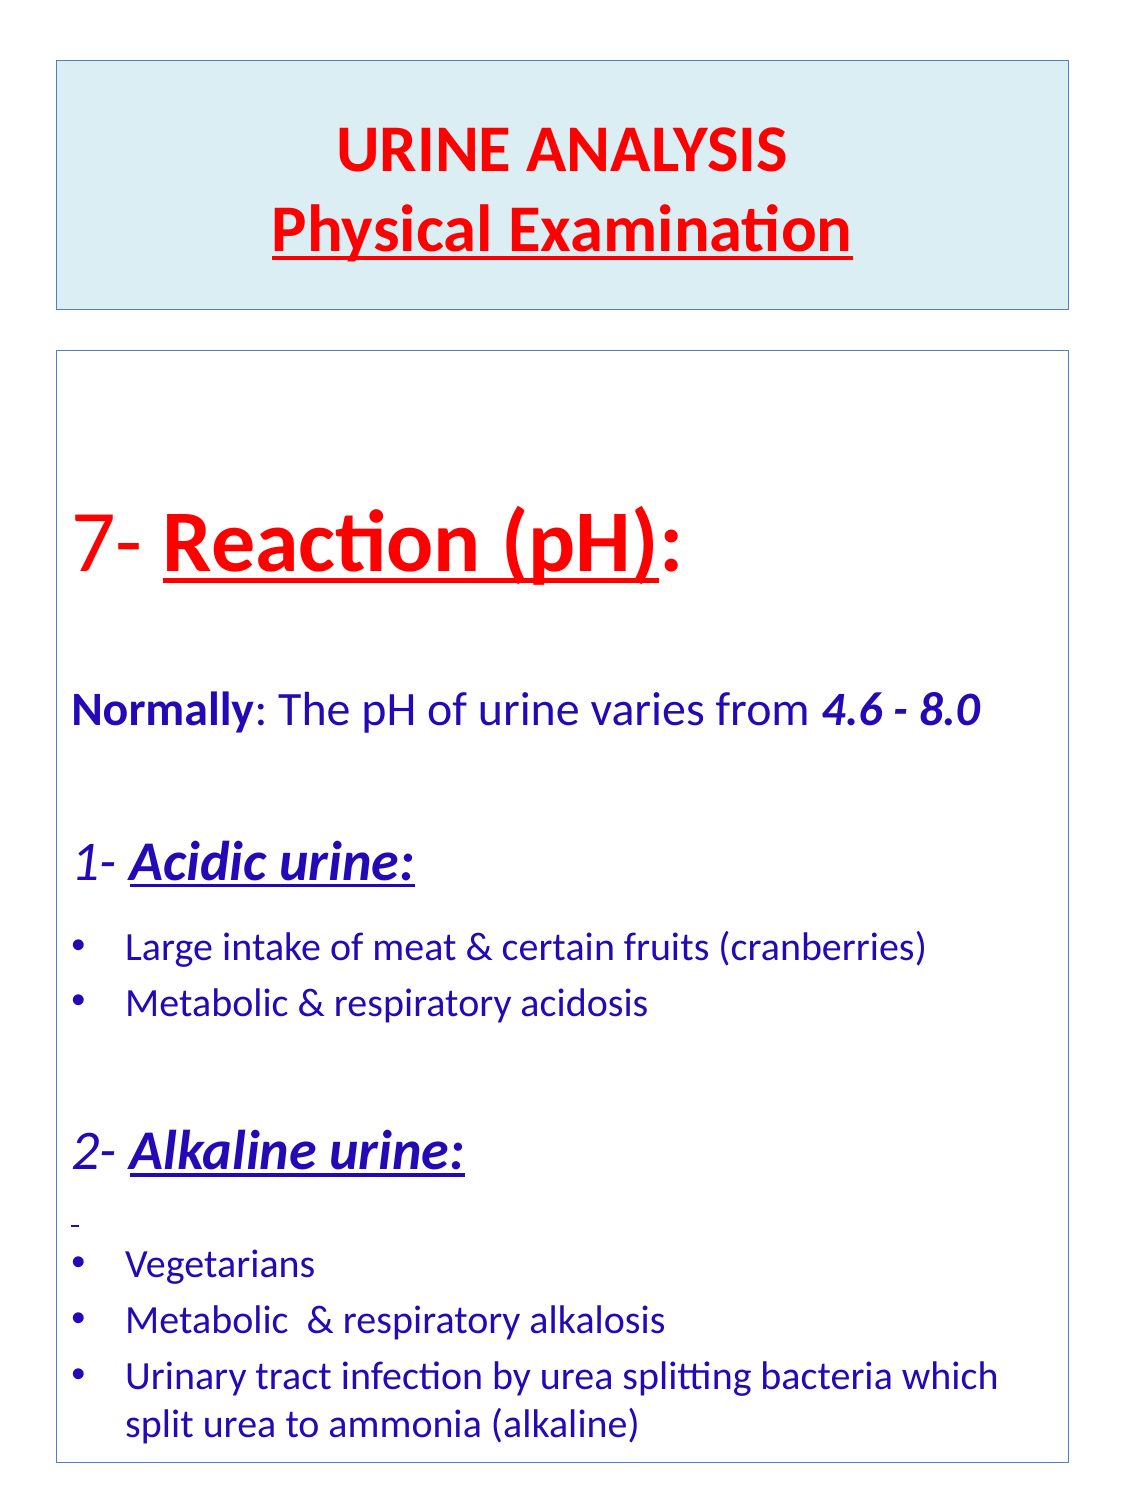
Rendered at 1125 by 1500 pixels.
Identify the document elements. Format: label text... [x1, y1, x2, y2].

list 7- Reaction (pH): Normally: The pH of urine varies from 4.6 - 8.0 1- Acidic urine: Large intake of meat & certain fruits (cranberries) Metabolic & respiratory acidosis 2- Alkaline urine: Vegetarians Metabolic & respiratory alkalosis Urinary tract infection by urea splitting bacteria which split urea to ammonia (alkaline) [56, 350, 1069, 1463]
title URINE ANALYSIS Physical Examination [56, 60, 1069, 310]
